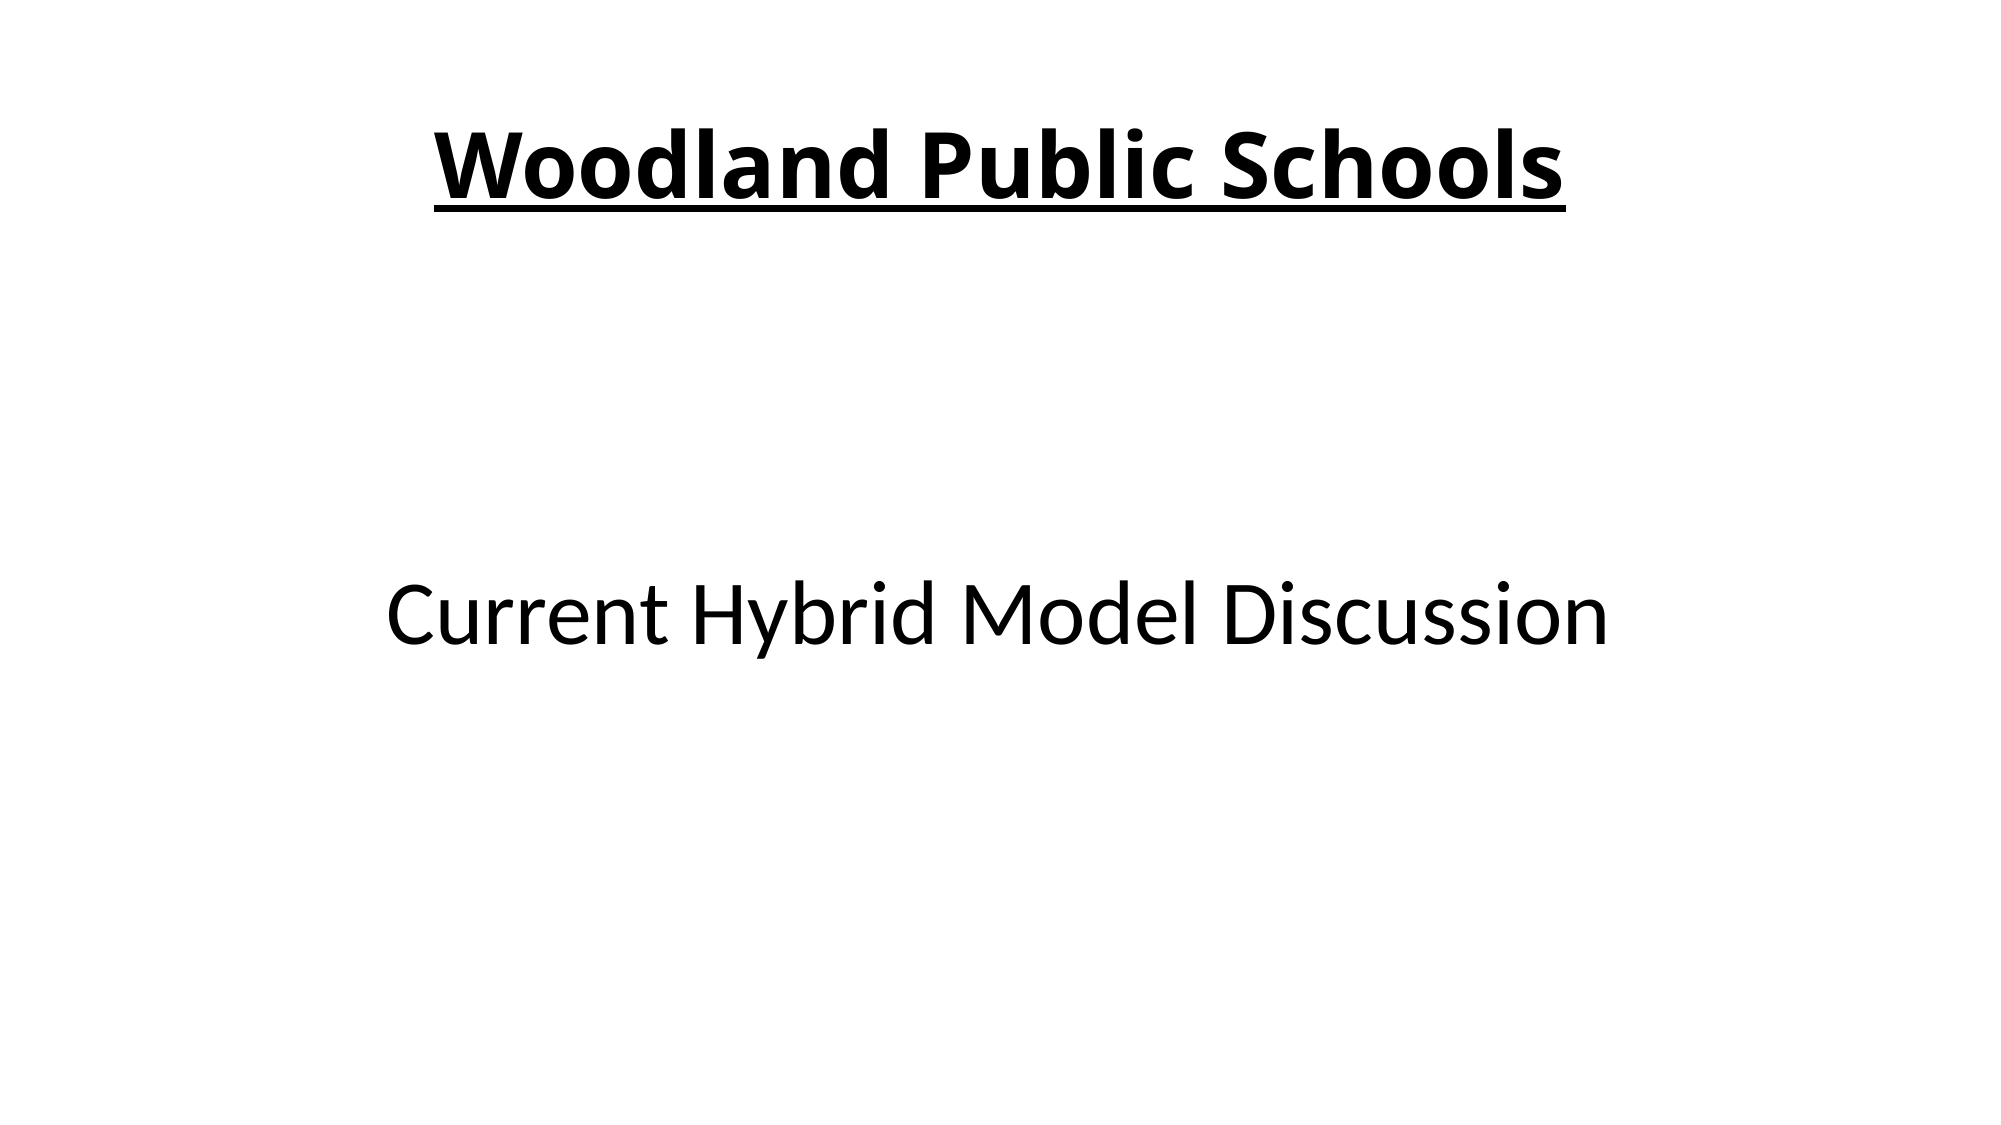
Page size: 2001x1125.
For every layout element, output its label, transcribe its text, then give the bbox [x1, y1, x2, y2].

list Current Hybrid Model Discussion [137, 299, 1863, 1014]
title Woodland Public Schools [137, 59, 1863, 278]
